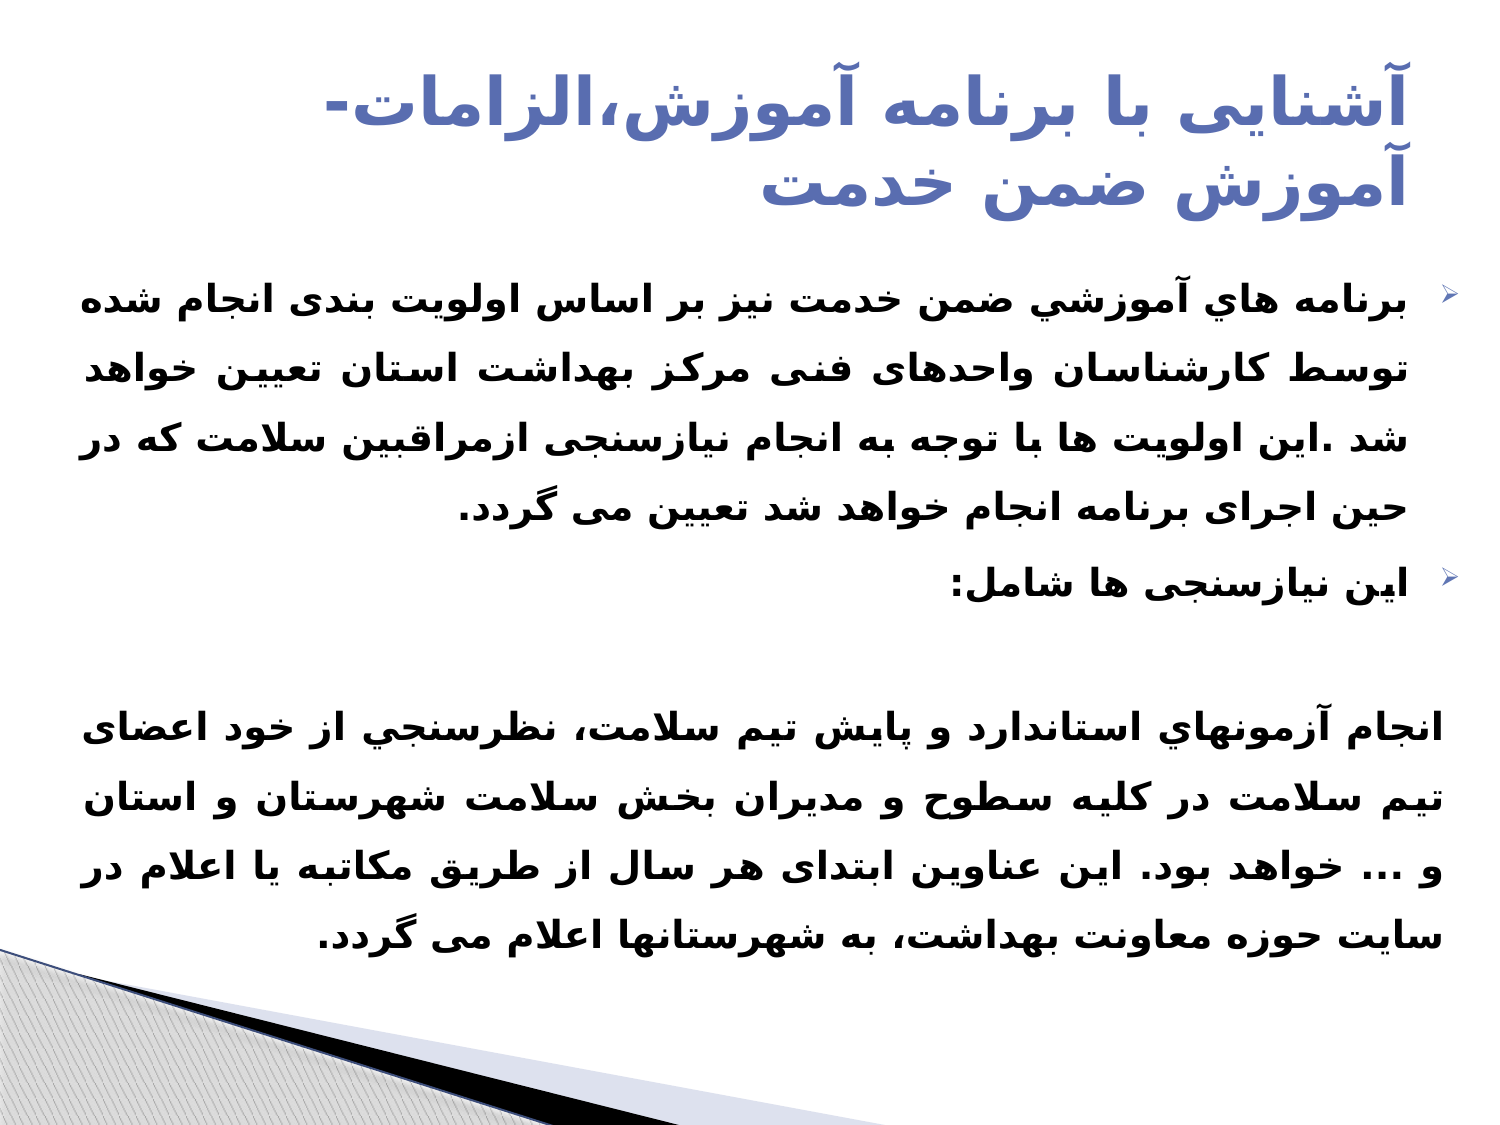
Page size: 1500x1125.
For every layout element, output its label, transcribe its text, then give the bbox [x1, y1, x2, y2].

list برنامه هاي آموزشي ضمن خدمت نیز بر اساس اولویت بندی انجام شده توسط کارشناسان واحدهای فنی مرکز بهداشت استان تعیین خواهد شد .این اولویت ها با توجه به انجام نیازسنجی ازمراقبین سلامت که در حین اجرای برنامه انجام خواهد شد تعیین می گردد. این نیازسنجی ها شامل: انجام آزمونهاي استاندارد و پایش تیم سلامت، نظرسنجي از خود اعضای تیم سلامت در کلیه سطوح و مديران بخش سلامت شهرستان و استان و ... خواهد بود. این عناوین ابتدای هر سال از طریق مکاتبه یا اعلام در سایت حوزه معاونت بهداشت، به شهرستانها اعلام می گردد. [64, 243, 1474, 976]
title آشنایی با برنامه آموزش،الزامات- آموزش ضمن خدمت [75, 45, 1425, 233]
